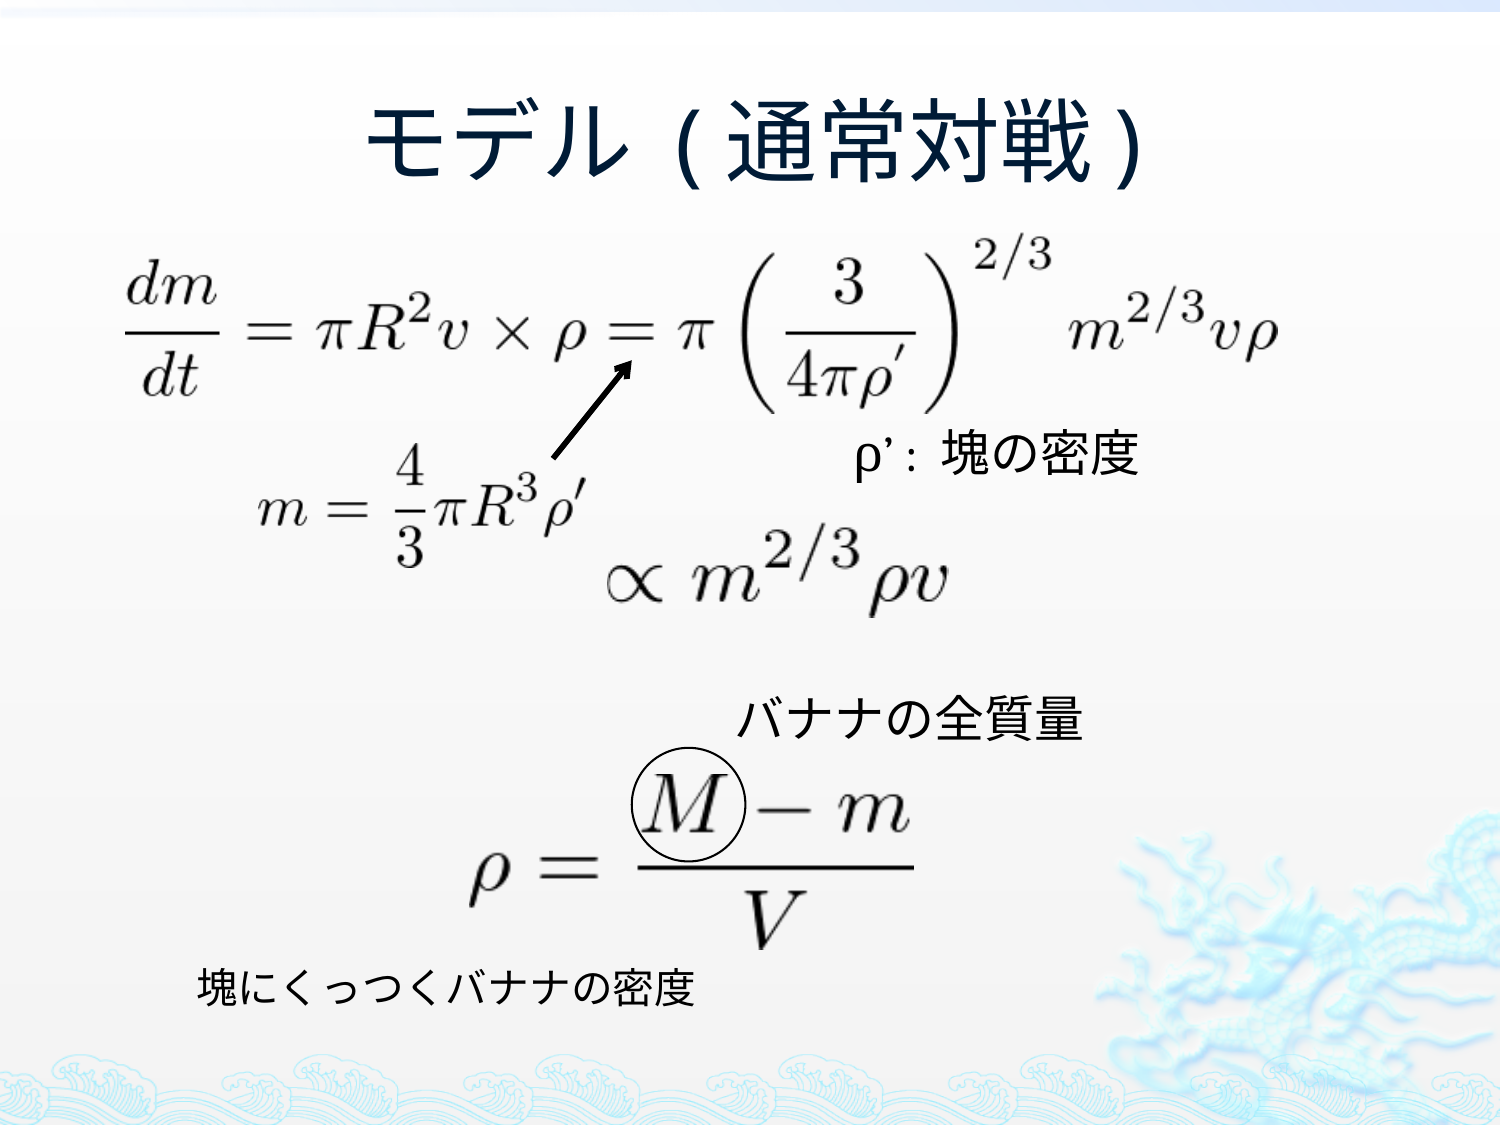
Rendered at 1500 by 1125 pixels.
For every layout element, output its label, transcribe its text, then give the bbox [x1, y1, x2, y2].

picture [606, 521, 949, 618]
text_box ρ’ : 塊の密度 [837, 415, 1257, 489]
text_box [552, 359, 633, 460]
title モデル (通常対戦) [75, 45, 1425, 233]
picture [469, 773, 914, 950]
picture [125, 232, 1278, 415]
picture [258, 443, 586, 569]
text_box [640, 746, 737, 773]
text_box 塊にくっつくバナナの密度 [181, 954, 712, 1020]
text_box バナナの全質量 [719, 680, 1177, 756]
